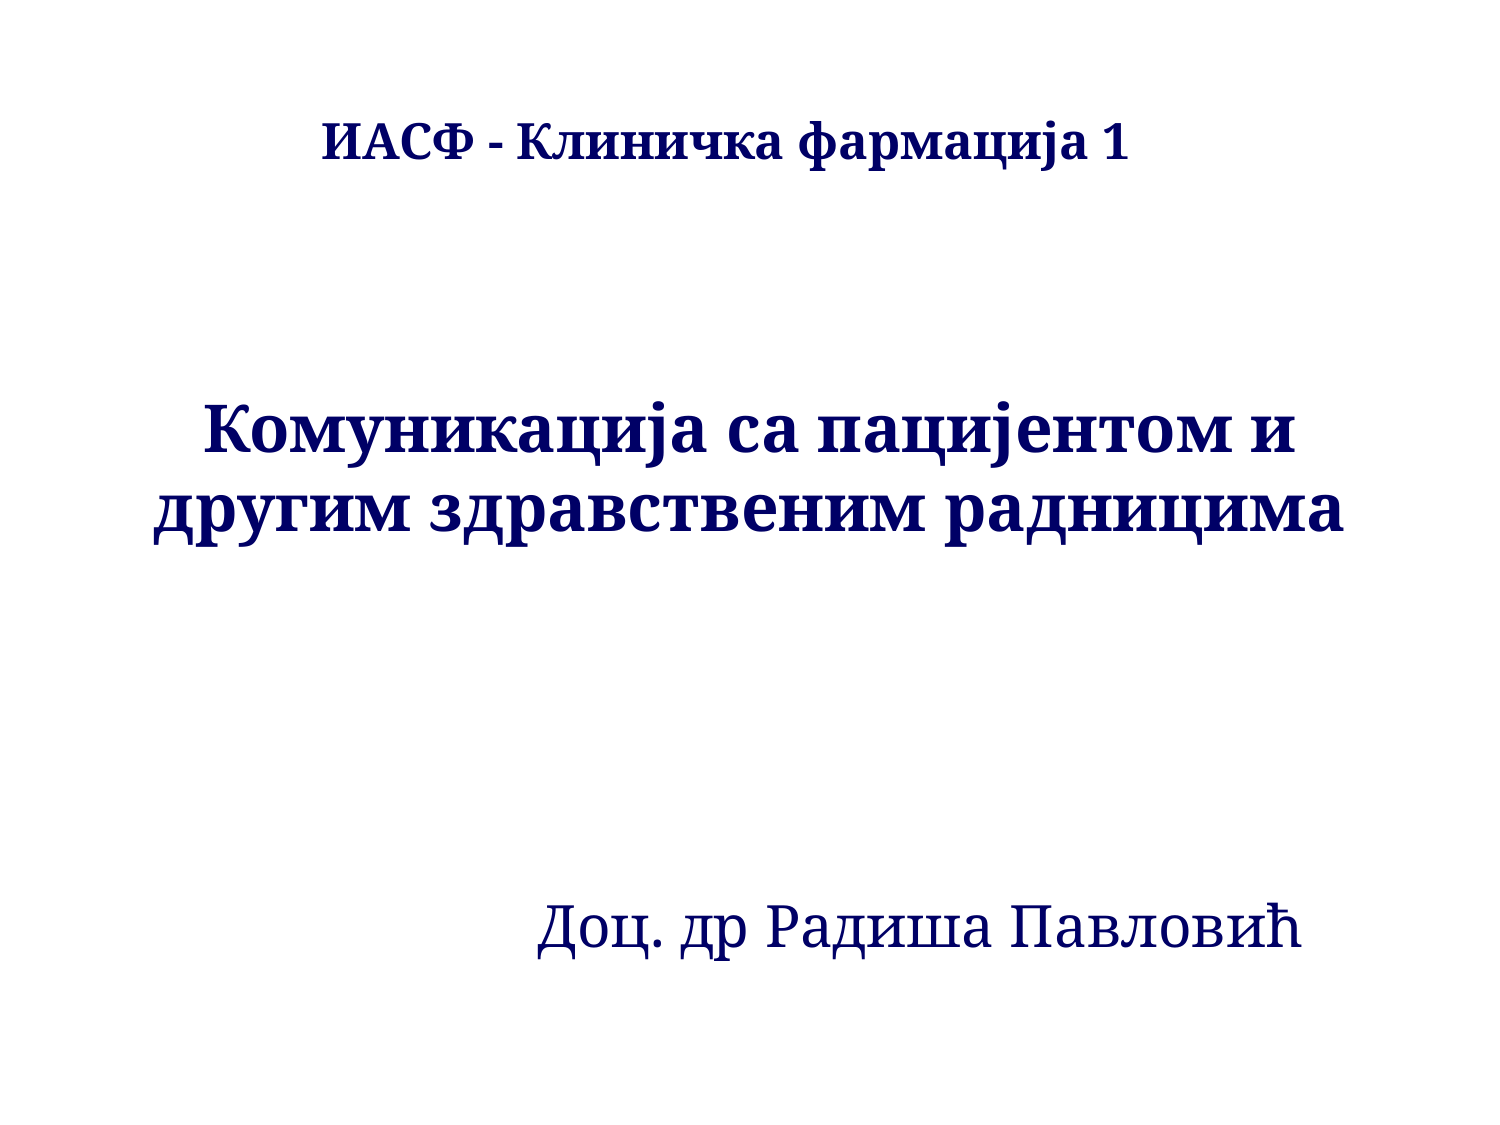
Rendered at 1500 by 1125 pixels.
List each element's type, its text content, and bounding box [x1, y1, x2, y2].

text_box ИАСФ - Клиничка фармација 1 [306, 101, 1193, 177]
subtitle Доц. др Радиша Павловић [395, 881, 1446, 1043]
title Комуникација са пацијентом и другим здравственим радницима [112, 345, 1388, 587]
